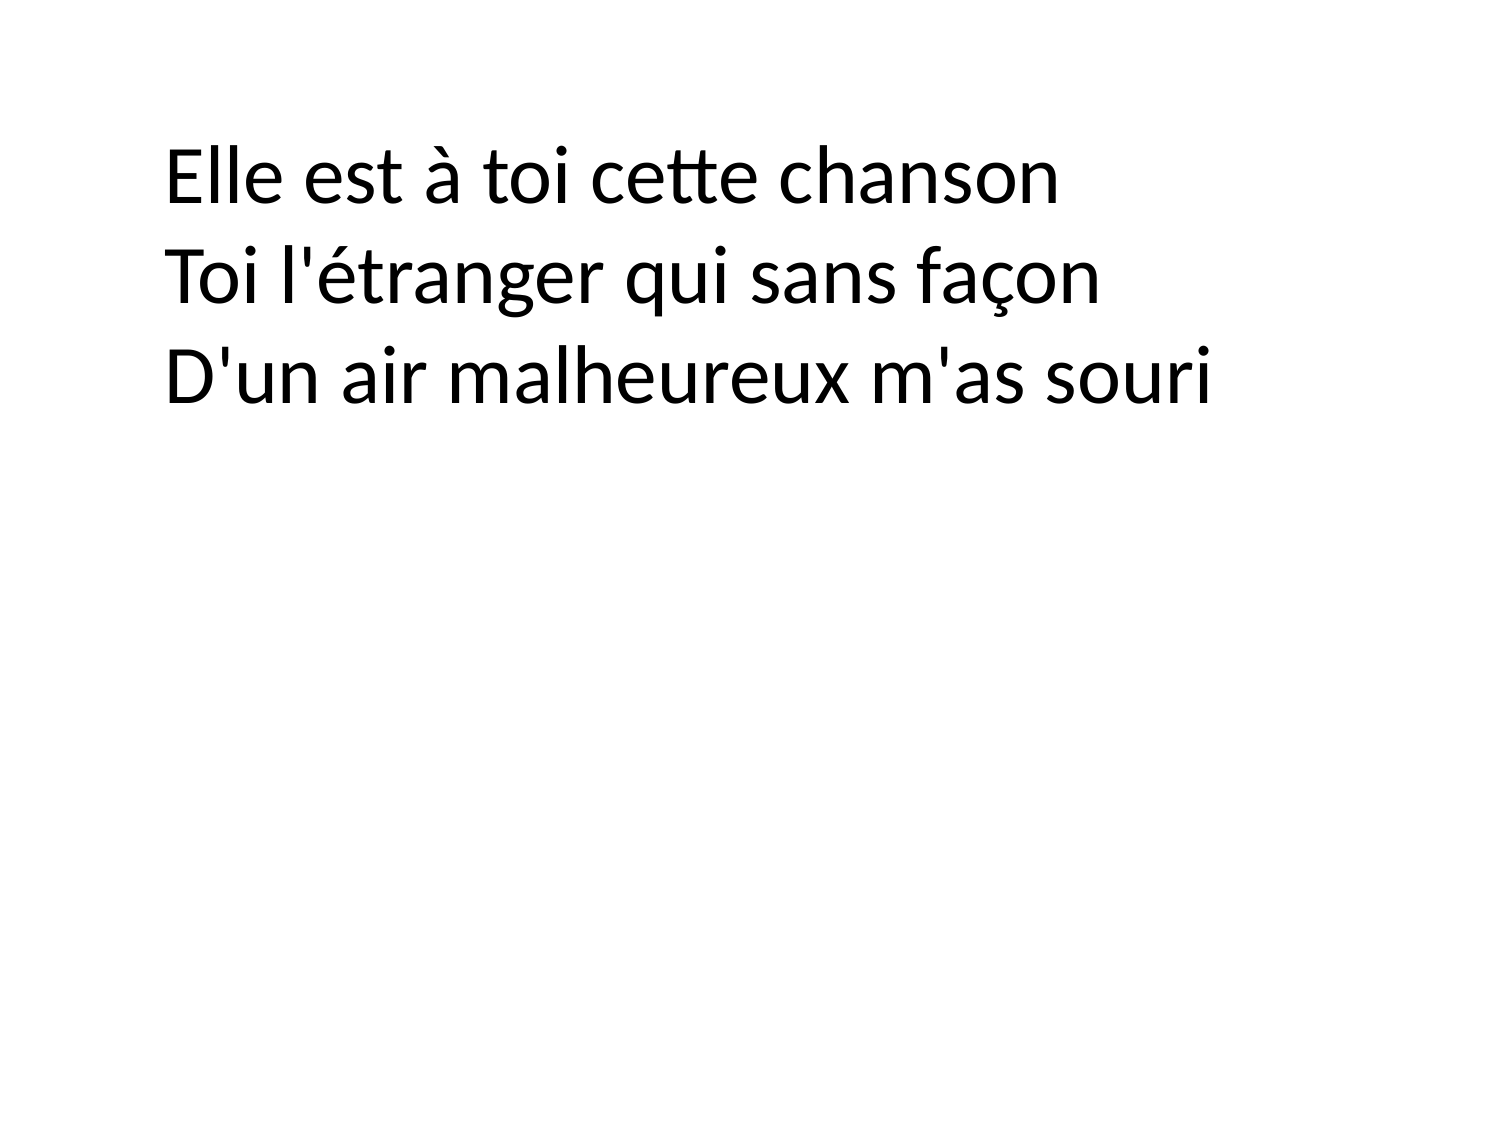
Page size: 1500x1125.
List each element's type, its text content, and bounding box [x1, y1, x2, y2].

text_box Elle est à toi cette chanson Toi l'étranger qui sans façon D'un air malheureux m'as souri [150, 112, 1500, 528]
